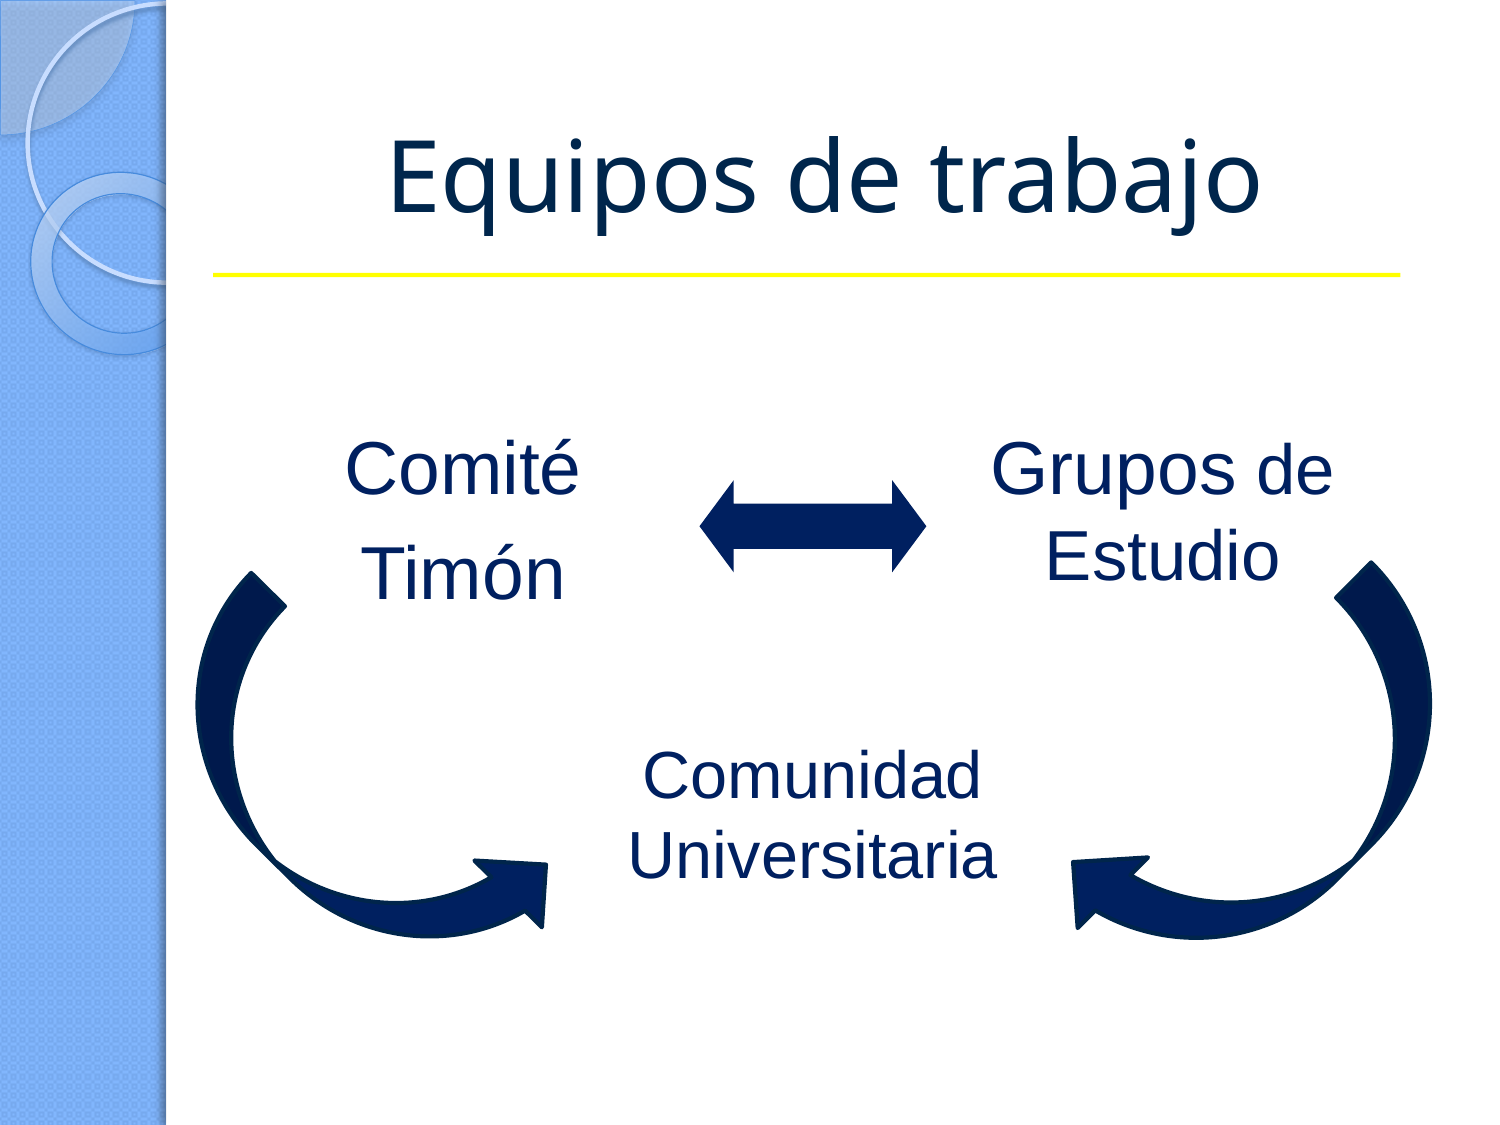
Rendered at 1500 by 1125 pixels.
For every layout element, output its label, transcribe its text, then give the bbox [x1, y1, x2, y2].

text_box Grupos de Estudio [937, 412, 1388, 625]
text_box [700, 482, 926, 571]
text_box Comunidad Universitaria [587, 724, 1038, 938]
text_box Comité Timón [300, 412, 626, 993]
text_box [195, 570, 549, 939]
title Equipos de trabajo [225, 45, 1425, 300]
text_box [1070, 560, 1433, 940]
